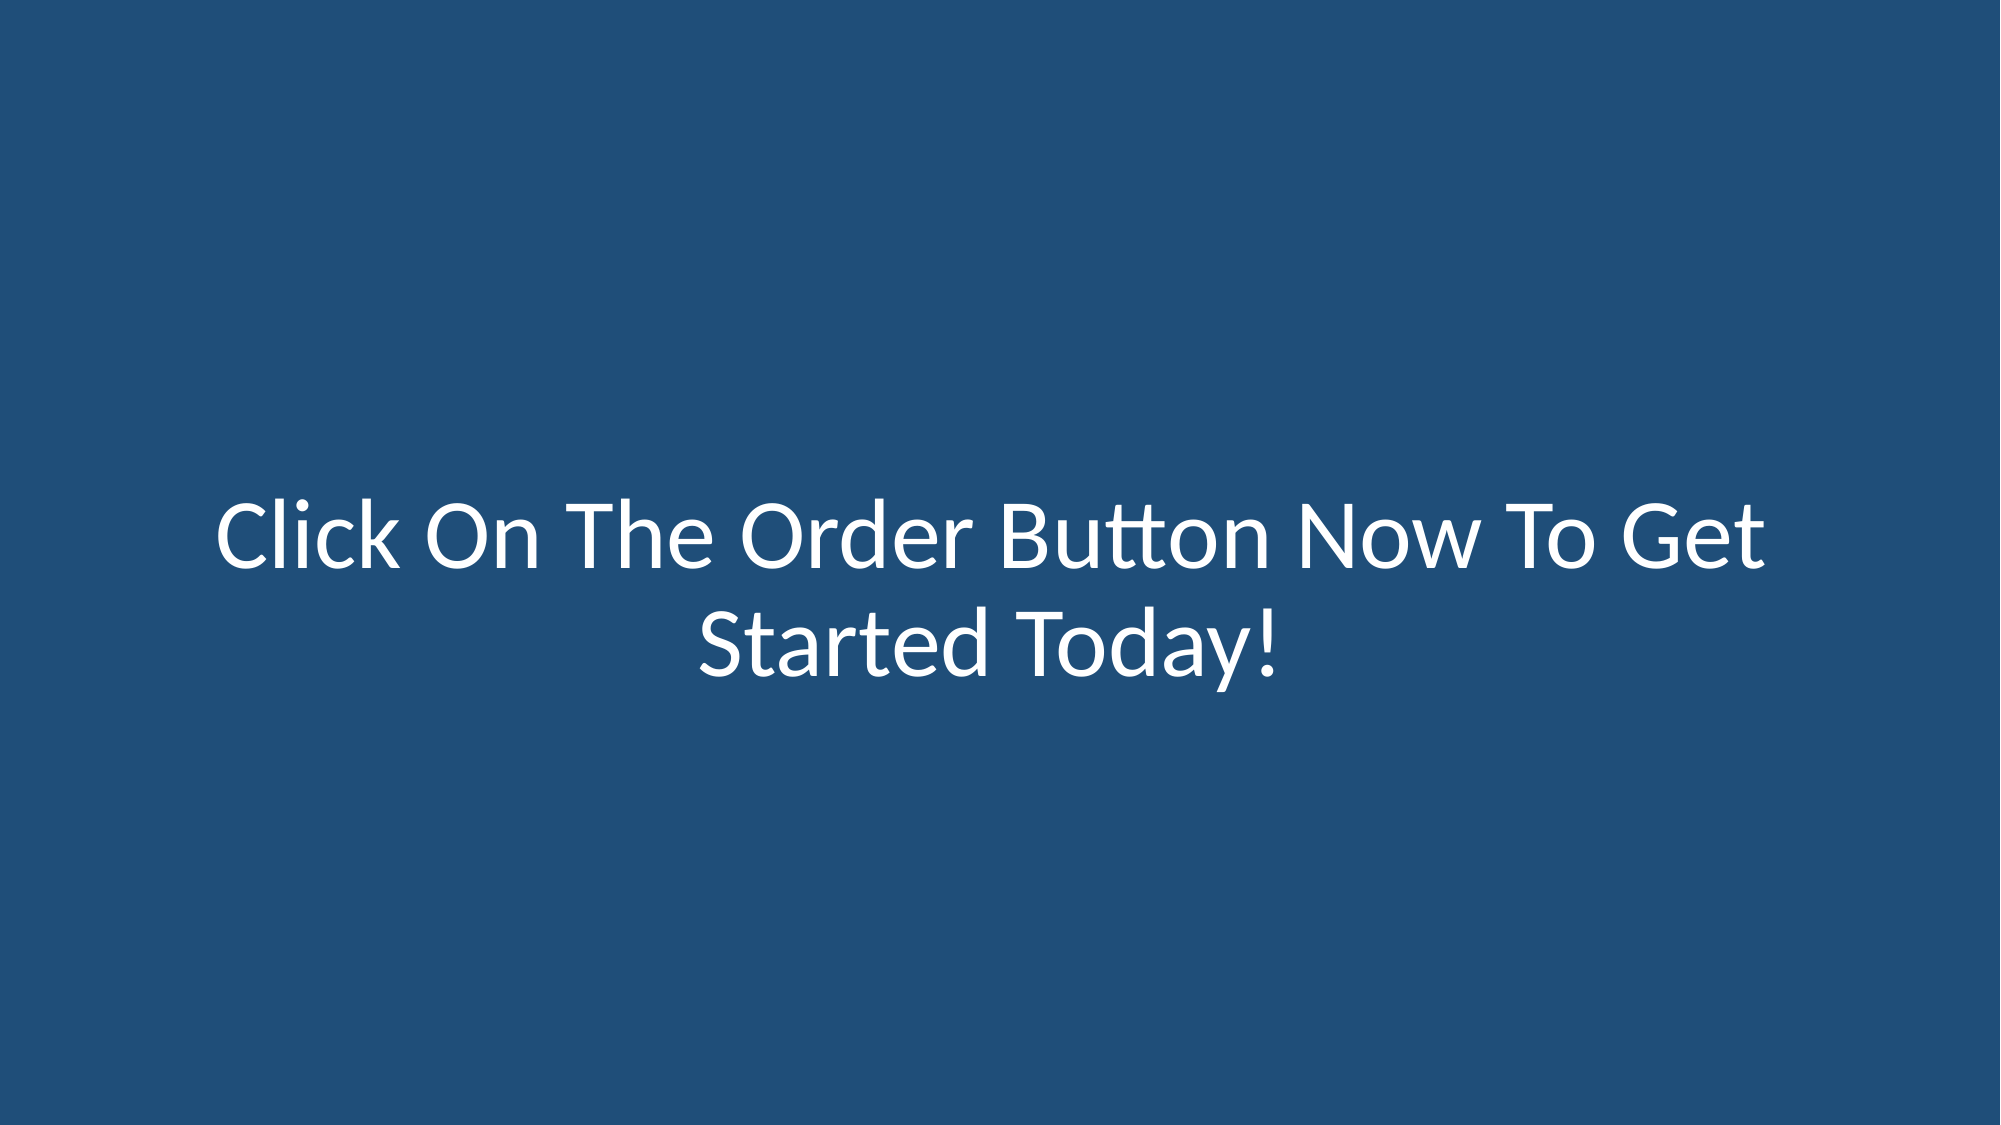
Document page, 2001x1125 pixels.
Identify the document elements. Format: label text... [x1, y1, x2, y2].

list Click On The Order Button Now To Get Started Today! [128, 474, 1854, 962]
